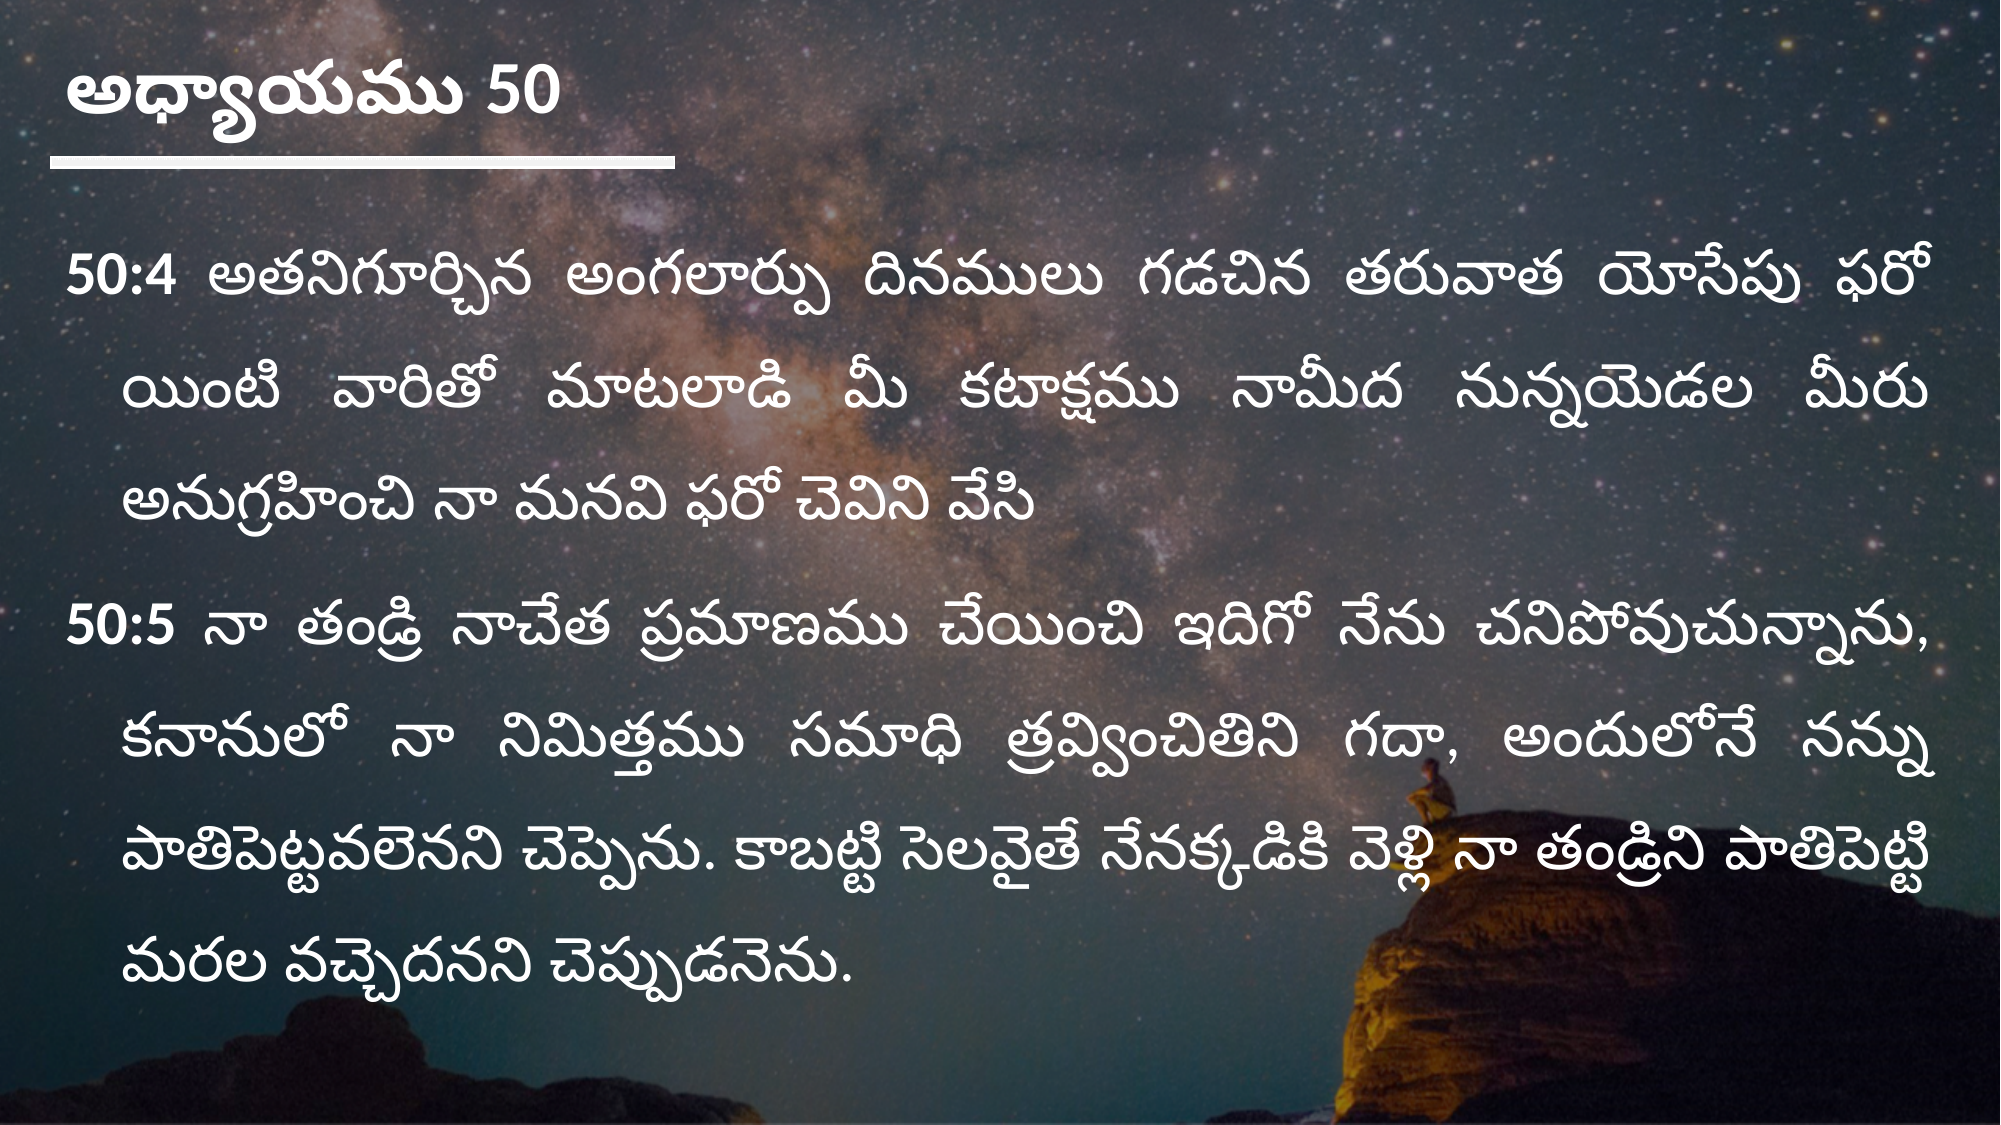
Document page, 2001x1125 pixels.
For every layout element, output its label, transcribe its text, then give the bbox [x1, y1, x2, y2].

picture [0, 0, 2000, 1125]
list 50:4 అతనిగూర్చిన అంగలార్పు దినములు గడచిన తరువాత యోసేపు ఫరో యింటి వారితో మాటలాడి మీ కటాక్షము నామీద నున్నయెడల మీరు అనుగ్రహించి నా మనవి ఫరో చెవిని వేసి 50:5 నా తండ్రి నాచేత ప్రమాణము చేయించి ఇదిగో నేను చనిపోవుచున్నాను, కనానులో నా నిమిత్తము సమాధి త్రవ్వించితిని గదా, అందులోనే నన్ను పాతిపెట్టవలెనని చెప్పెను. కాబట్టి సెలవైతే నేనక్కడికి వెళ్లి నా తండ్రిని పాతిపెట్టి మరల వచ్చెదనని చెప్పుడనెను. [50, 187, 1946, 1063]
title అధ్యాయము 50 [50, 0, 1925, 167]
